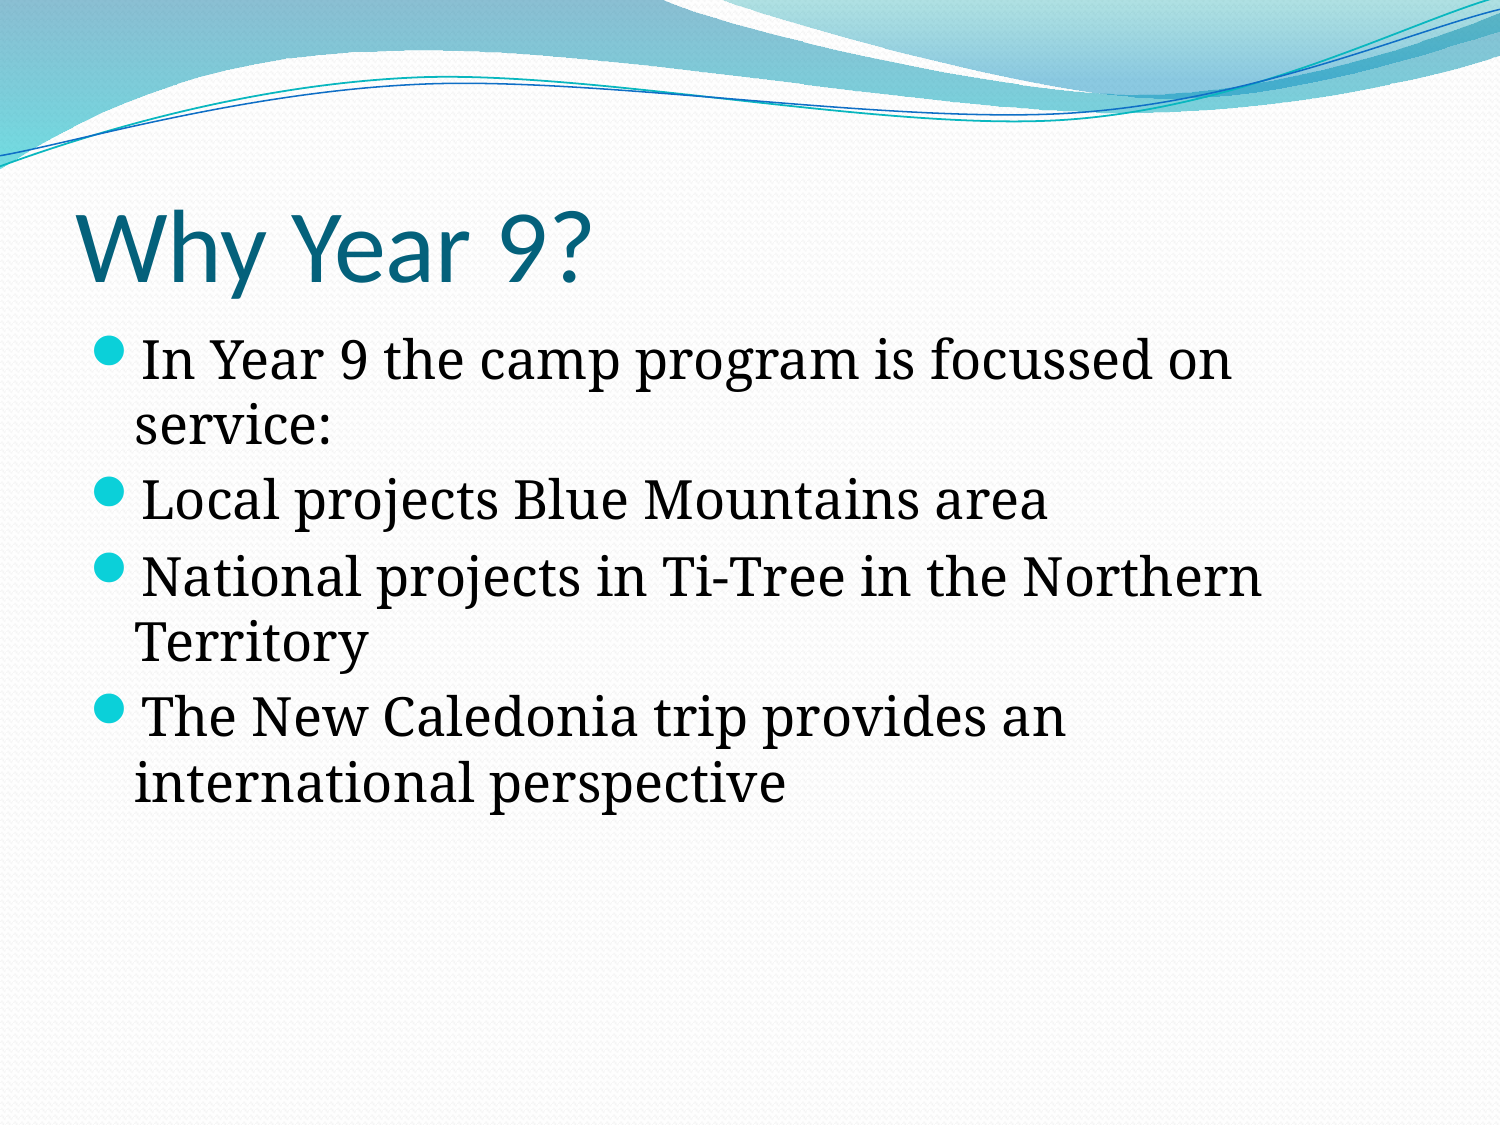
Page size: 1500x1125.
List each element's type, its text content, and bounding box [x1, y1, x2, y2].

title Why Year 9? [75, 115, 1425, 303]
list In Year 9 the camp program is focussed on service: Local projects Blue Mountains area National projects in Ti-Tree in the Northern Territory The New Caledonia trip provides an international perspective [75, 317, 1425, 1038]
